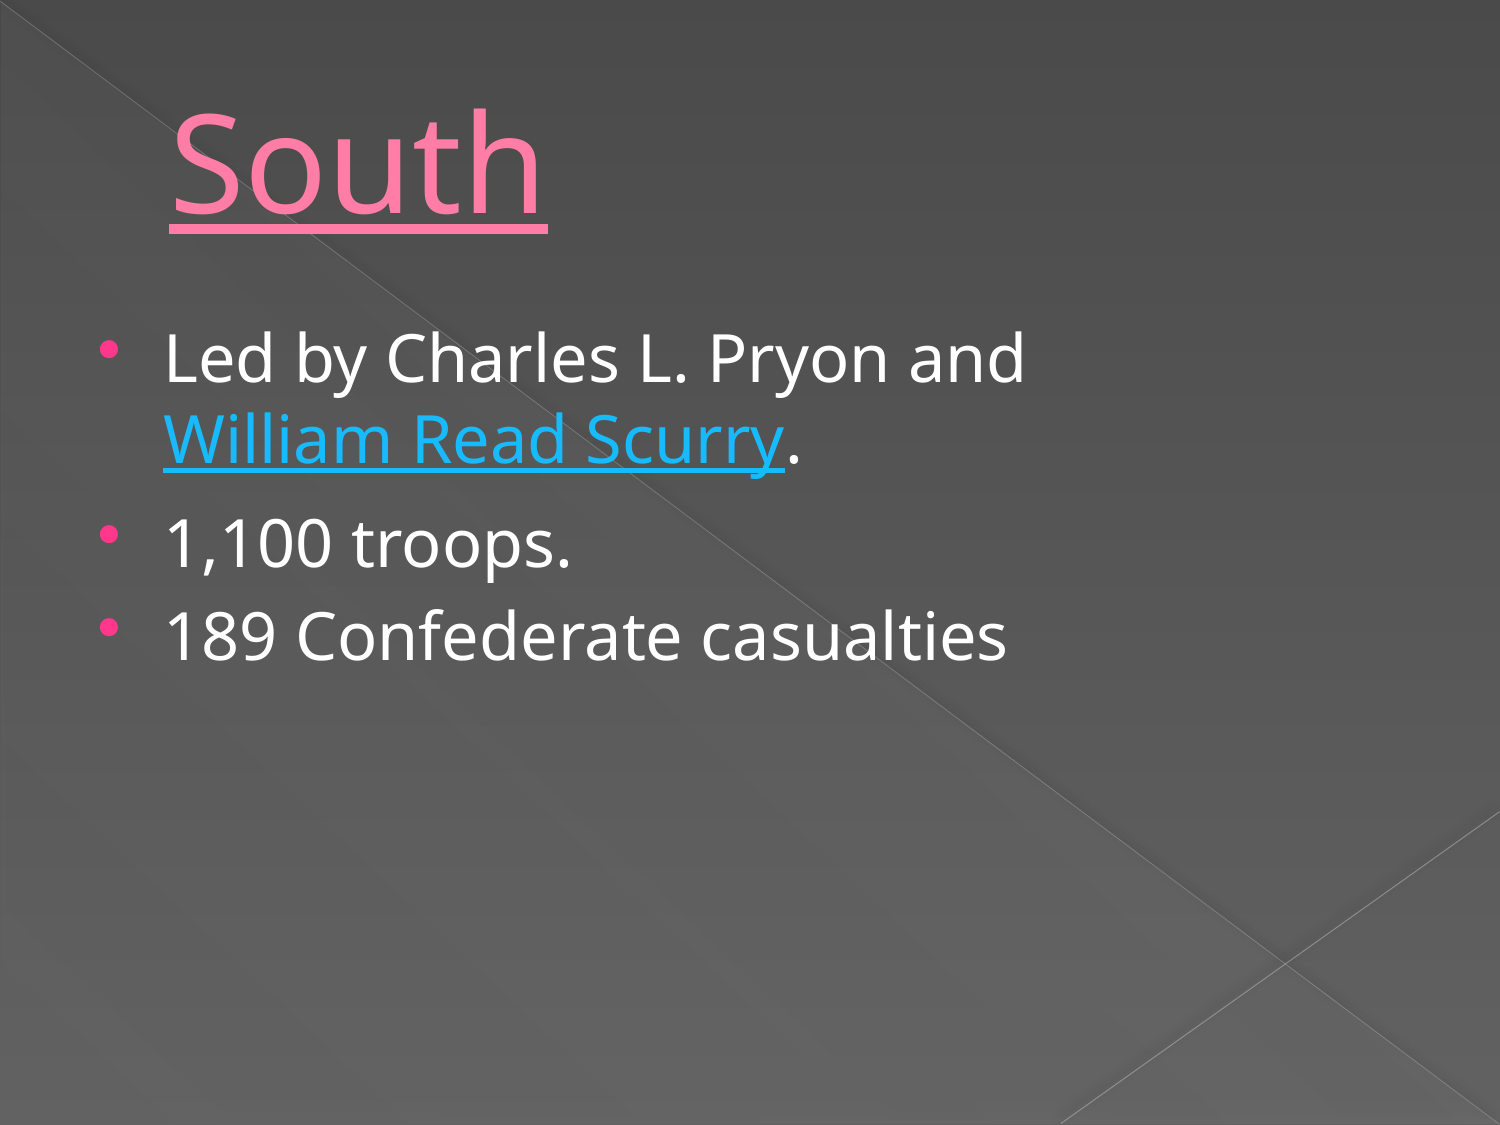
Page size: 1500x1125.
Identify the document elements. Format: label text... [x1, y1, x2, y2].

title South [75, 43, 1425, 274]
list Led by Charles L. Pryon and William Read Scurry. 1,100 troops. 189 Confederate casualties [75, 308, 1425, 1059]
